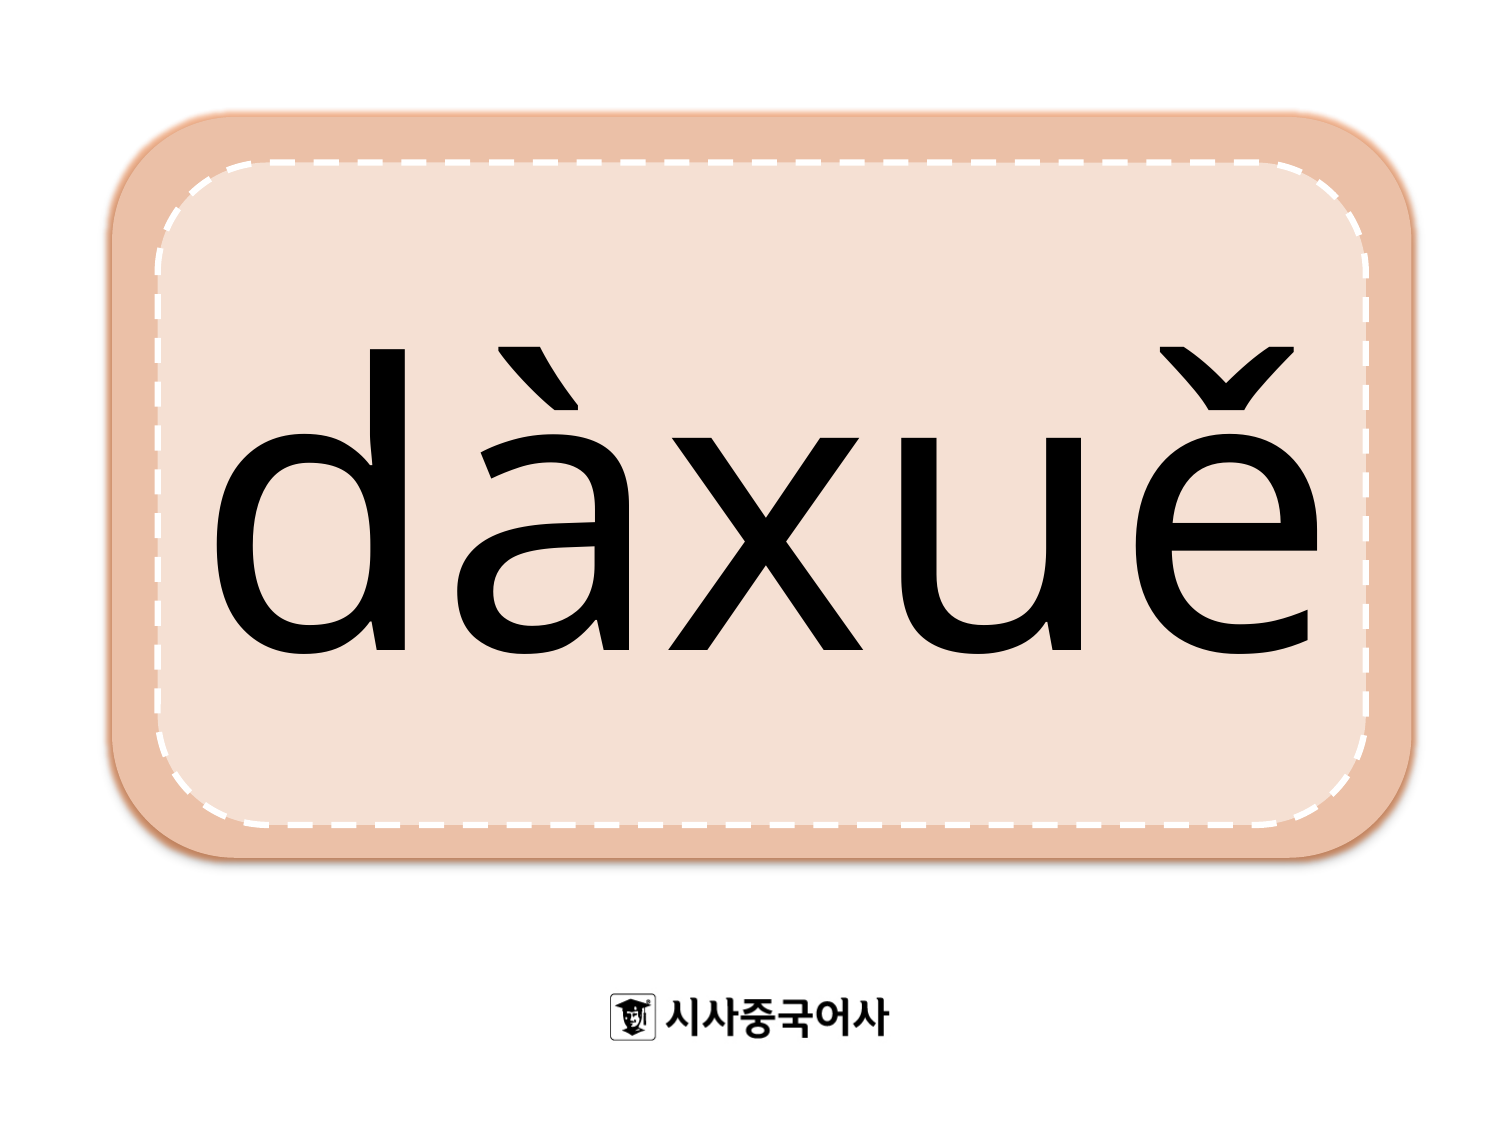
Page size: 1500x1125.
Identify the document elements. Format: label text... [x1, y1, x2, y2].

text_box dàxuě [162, 160, 1371, 824]
picture [602, 987, 898, 1047]
